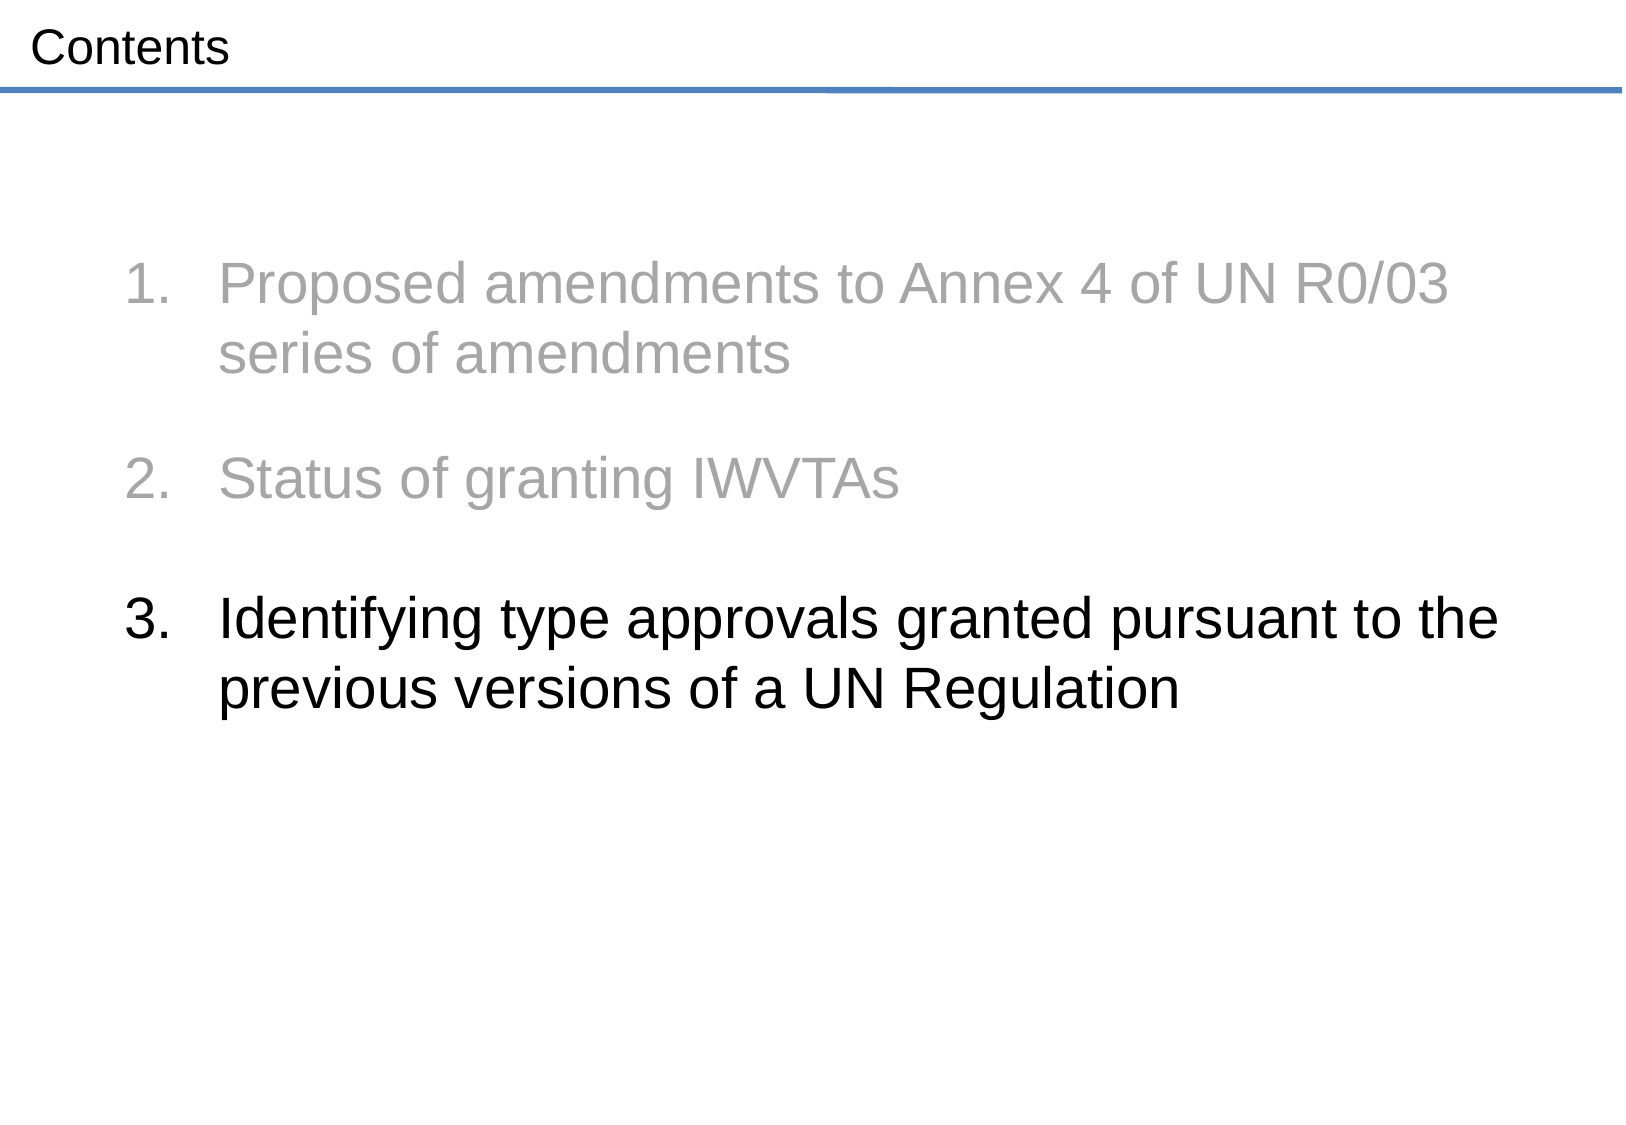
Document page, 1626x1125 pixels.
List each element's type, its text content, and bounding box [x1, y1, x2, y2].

text_box Contents [15, 7, 405, 82]
text_box Proposed amendments to Annex 4 of UN R0/03 series of amendments Status of granting IWVTAs Identifying type approvals granted pursuant to the previous versions of a UN Regulation [34, 237, 1581, 763]
